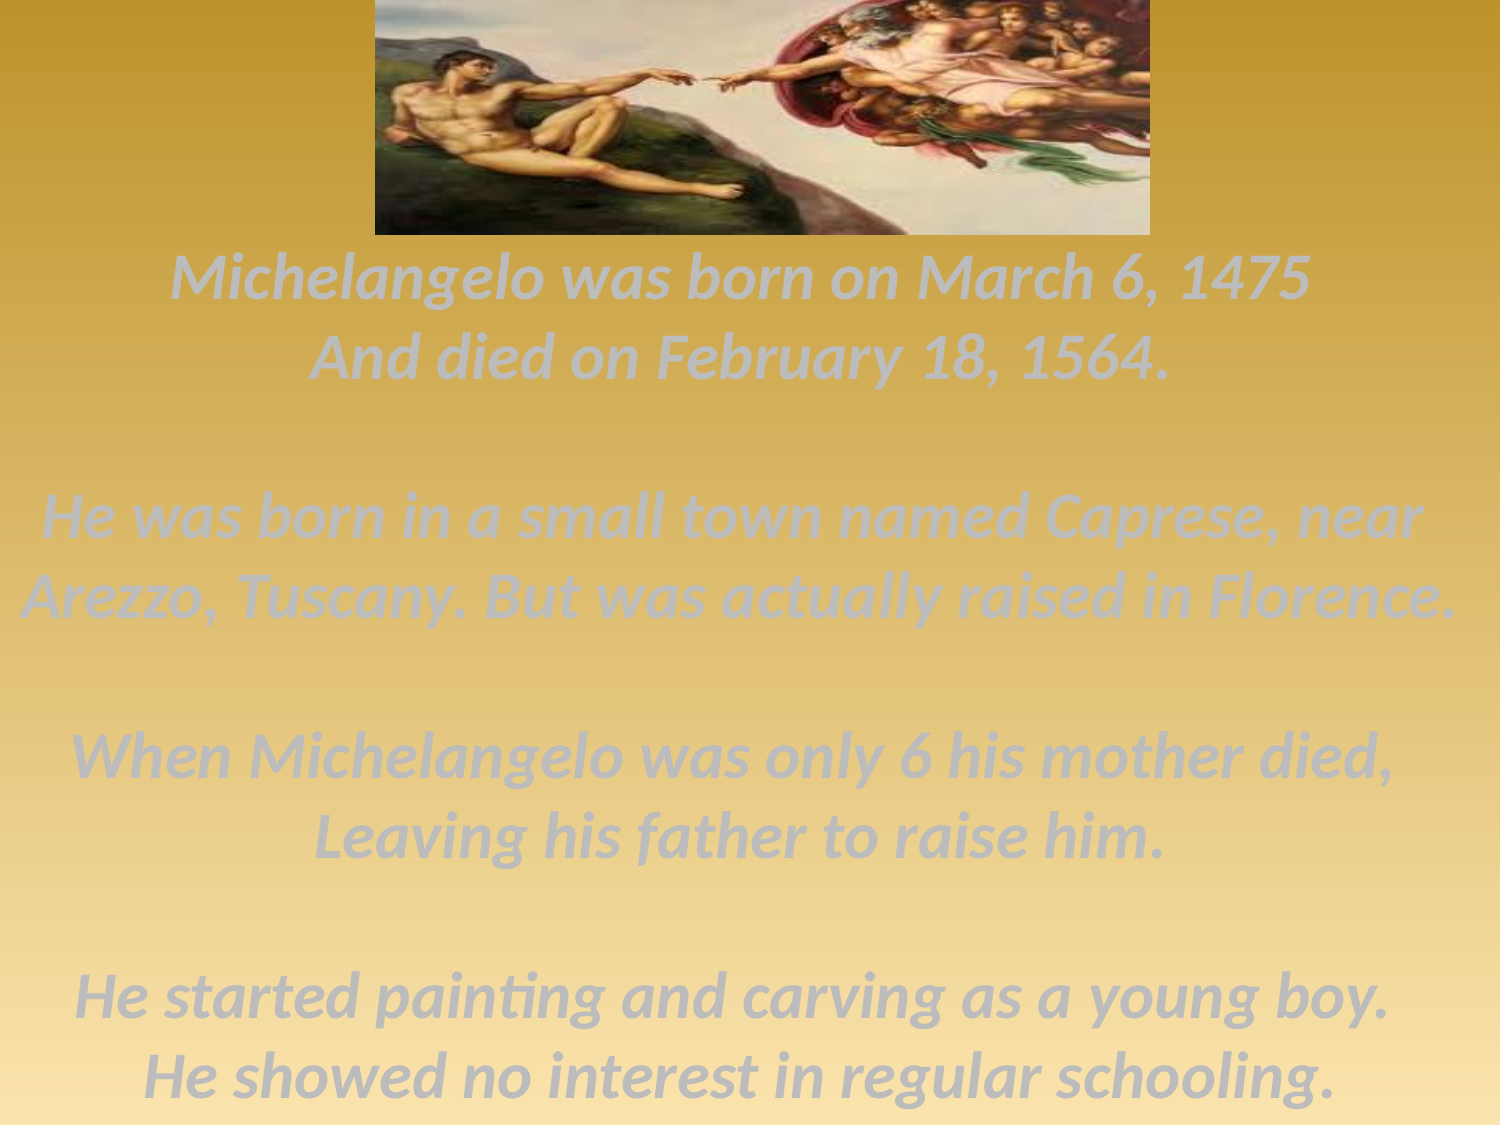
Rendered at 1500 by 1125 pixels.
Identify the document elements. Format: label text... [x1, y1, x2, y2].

text_box Michelangelo was born on March 6, 1475 And died on February 18, 1564. He was born in a small town named Caprese, near Arezzo, Tuscany. But was actually raised in Florence. When Michelangelo was only 6 his mother died, Leaving his father to raise him. He started painting and carving as a young boy. He showed no interest in regular schooling. [5, 224, 1477, 1125]
picture [374, 0, 1151, 235]
